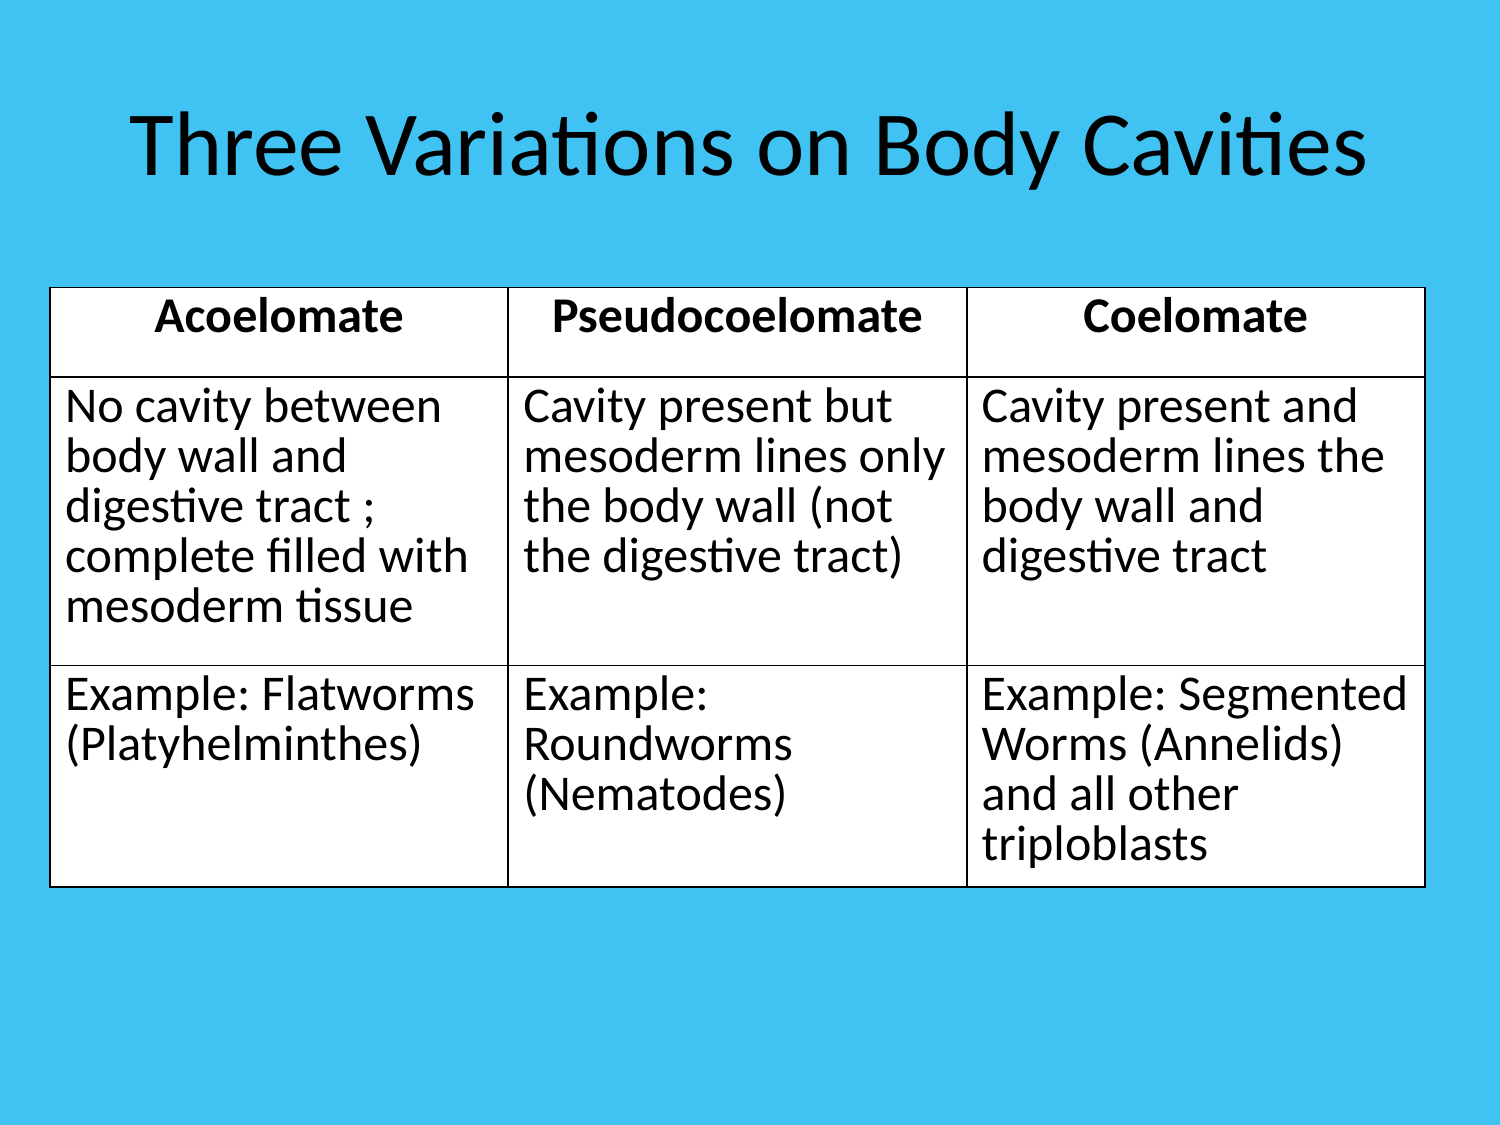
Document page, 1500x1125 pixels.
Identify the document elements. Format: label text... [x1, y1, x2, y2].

table_cell Example: Roundworms (Nematodes) [509, 666, 966, 886]
title Three Variations on Body Cavities [75, 45, 1425, 233]
table_cell Example: Flatworms (Platyhelminthes) [51, 666, 507, 886]
table_cell Cavity present and mesoderm lines the body wall and digestive tract [968, 378, 1424, 665]
table_cell Example: Segmented Worms (Annelids) and all other triploblasts [968, 666, 1424, 886]
table_header Coelomate [968, 288, 1424, 376]
table_header Acoelomate [51, 288, 507, 376]
table_cell Cavity present but mesoderm lines only the body wall (not the digestive tract) [509, 378, 966, 665]
table_cell No cavity between body wall and digestive tract ; complete filled with mesoderm tissue [51, 378, 507, 665]
table_header Pseudocoelomate [509, 288, 966, 376]
